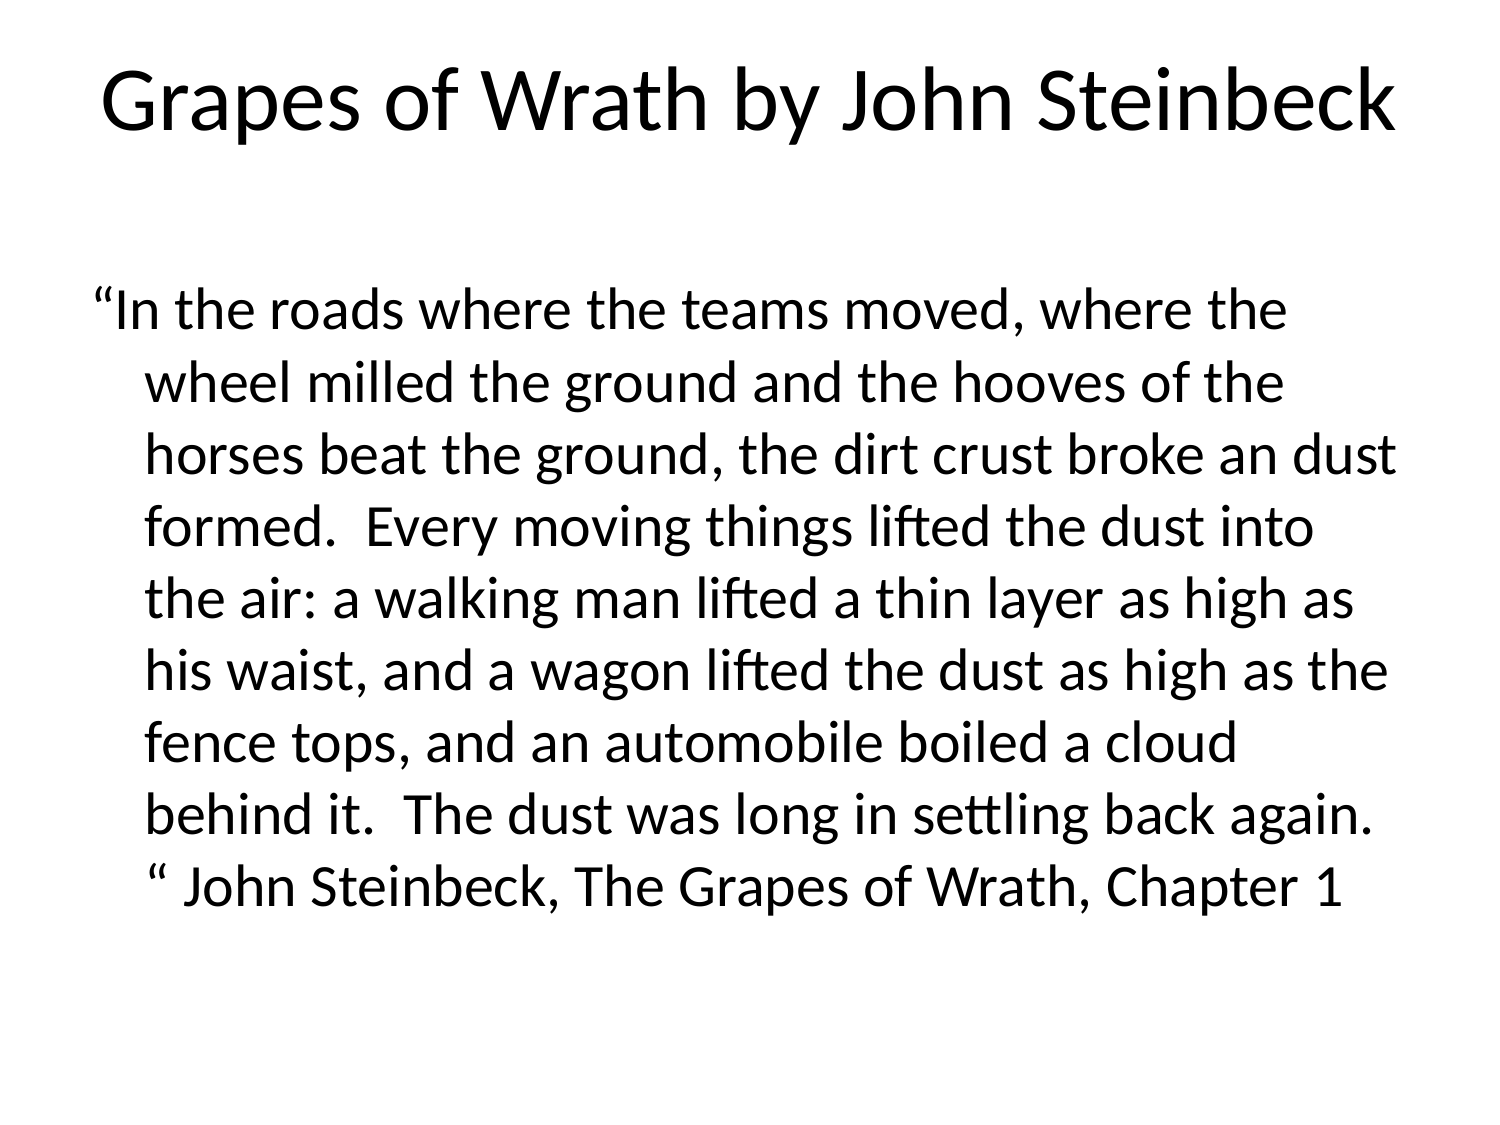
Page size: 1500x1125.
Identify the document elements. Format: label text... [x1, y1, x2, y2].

list “In the roads where the teams moved, where the wheel milled the ground and the hooves of the horses beat the ground, the dirt crust broke an dust formed. Every moving things lifted the dust into the air: a walking man lifted a thin layer as high as his waist, and a wagon lifted the dust as high as the fence tops, and an automobile boiled a cloud behind it. The dust was long in settling back again. “ John Steinbeck, The Grapes of Wrath, Chapter 1 [75, 262, 1425, 1005]
title Grapes of Wrath by John Steinbeck [75, 0, 1425, 188]
